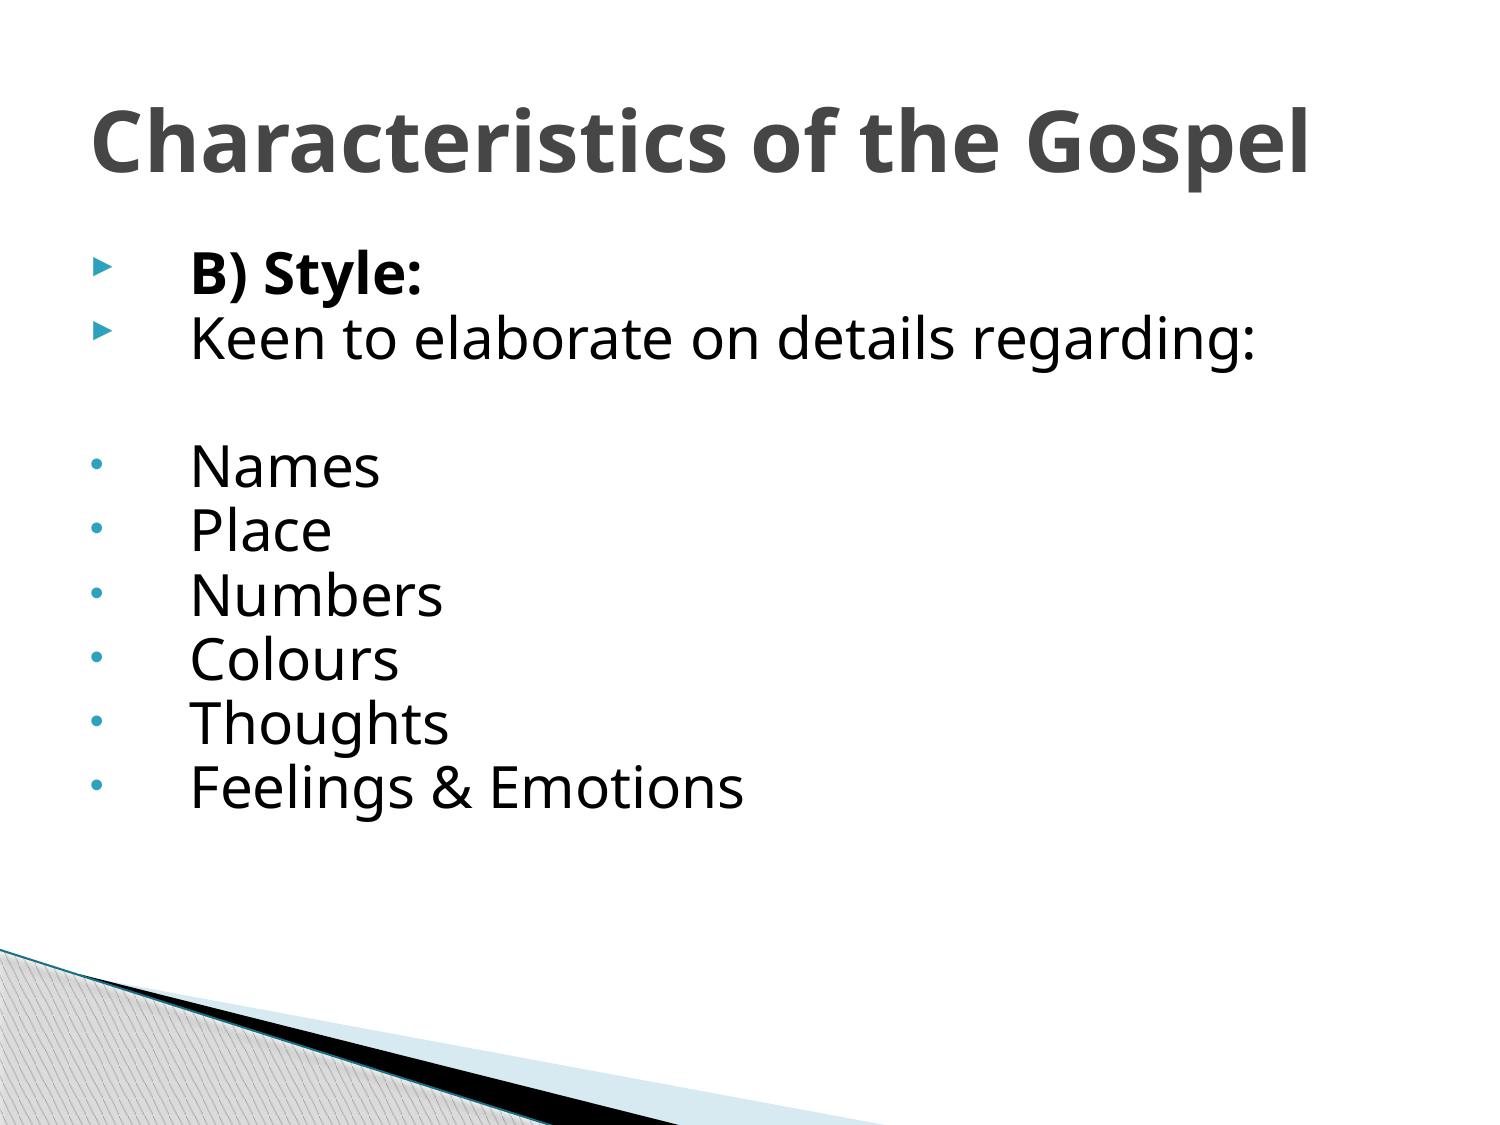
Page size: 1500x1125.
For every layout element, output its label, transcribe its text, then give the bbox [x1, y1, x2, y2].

title Characteristics of the Gospel [75, 45, 1425, 233]
list B) Style: Keen to elaborate on details regarding: Names Place Numbers Colours Thoughts Feelings & Emotions [75, 243, 1425, 986]
